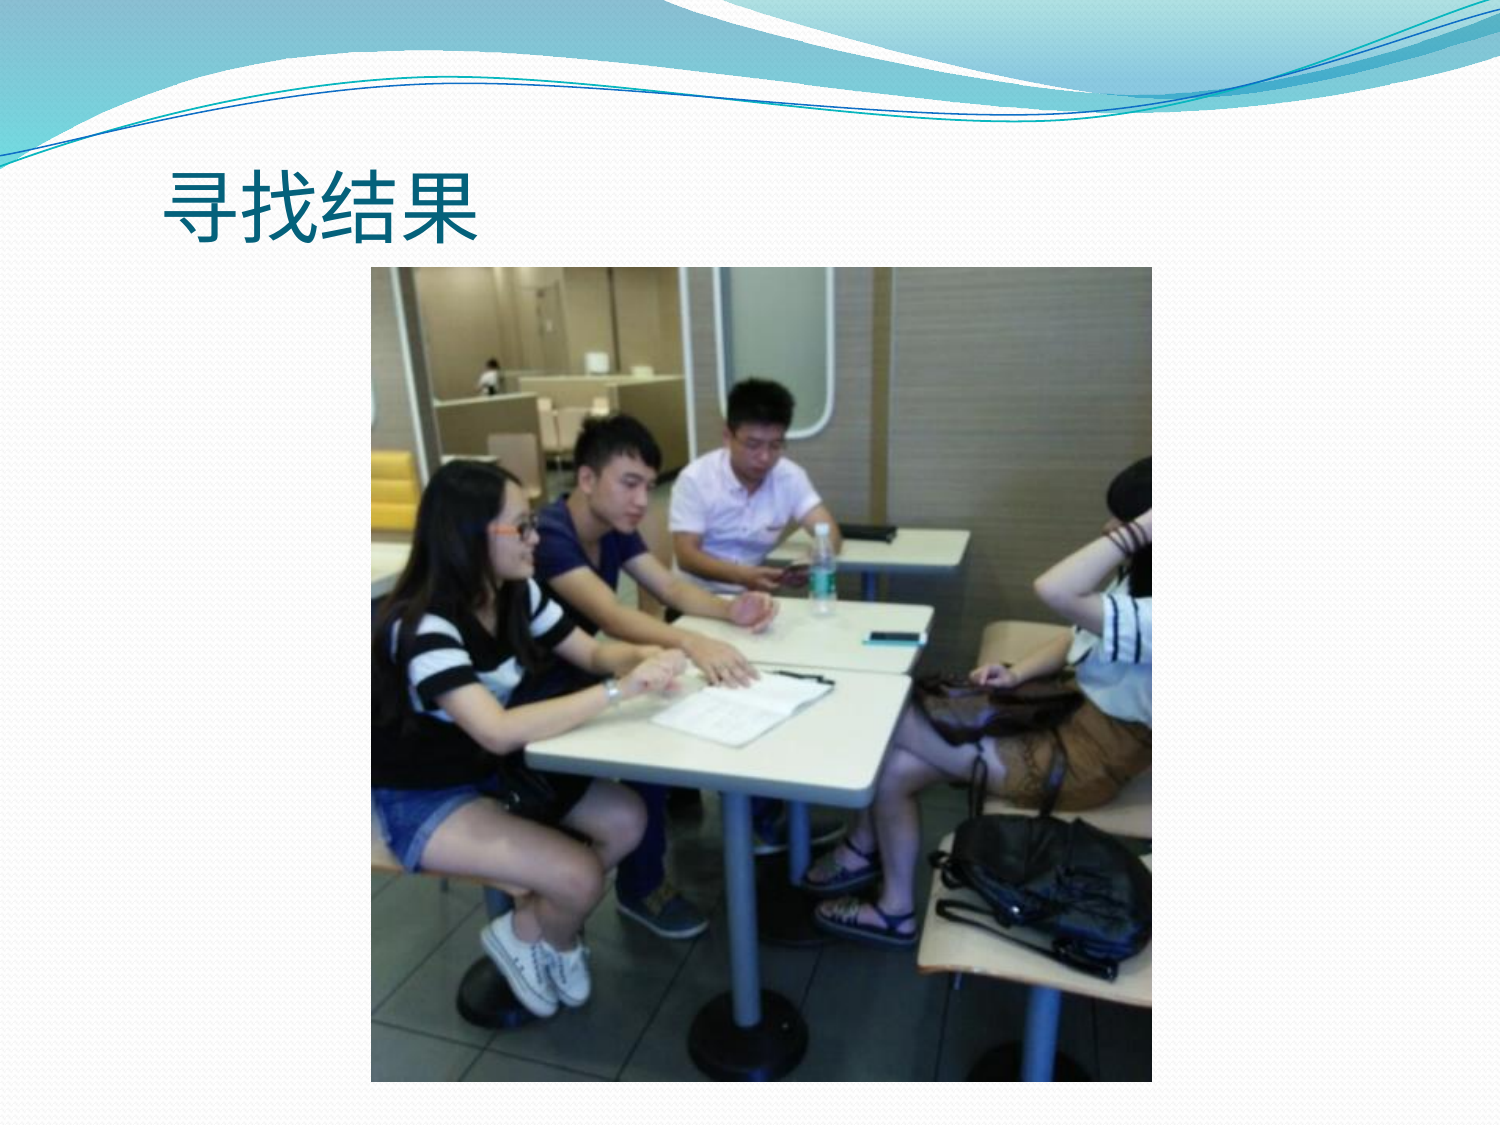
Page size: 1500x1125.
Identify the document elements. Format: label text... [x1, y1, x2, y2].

title 寻找结果 [159, 149, 1164, 254]
picture [371, 266, 1152, 1083]
